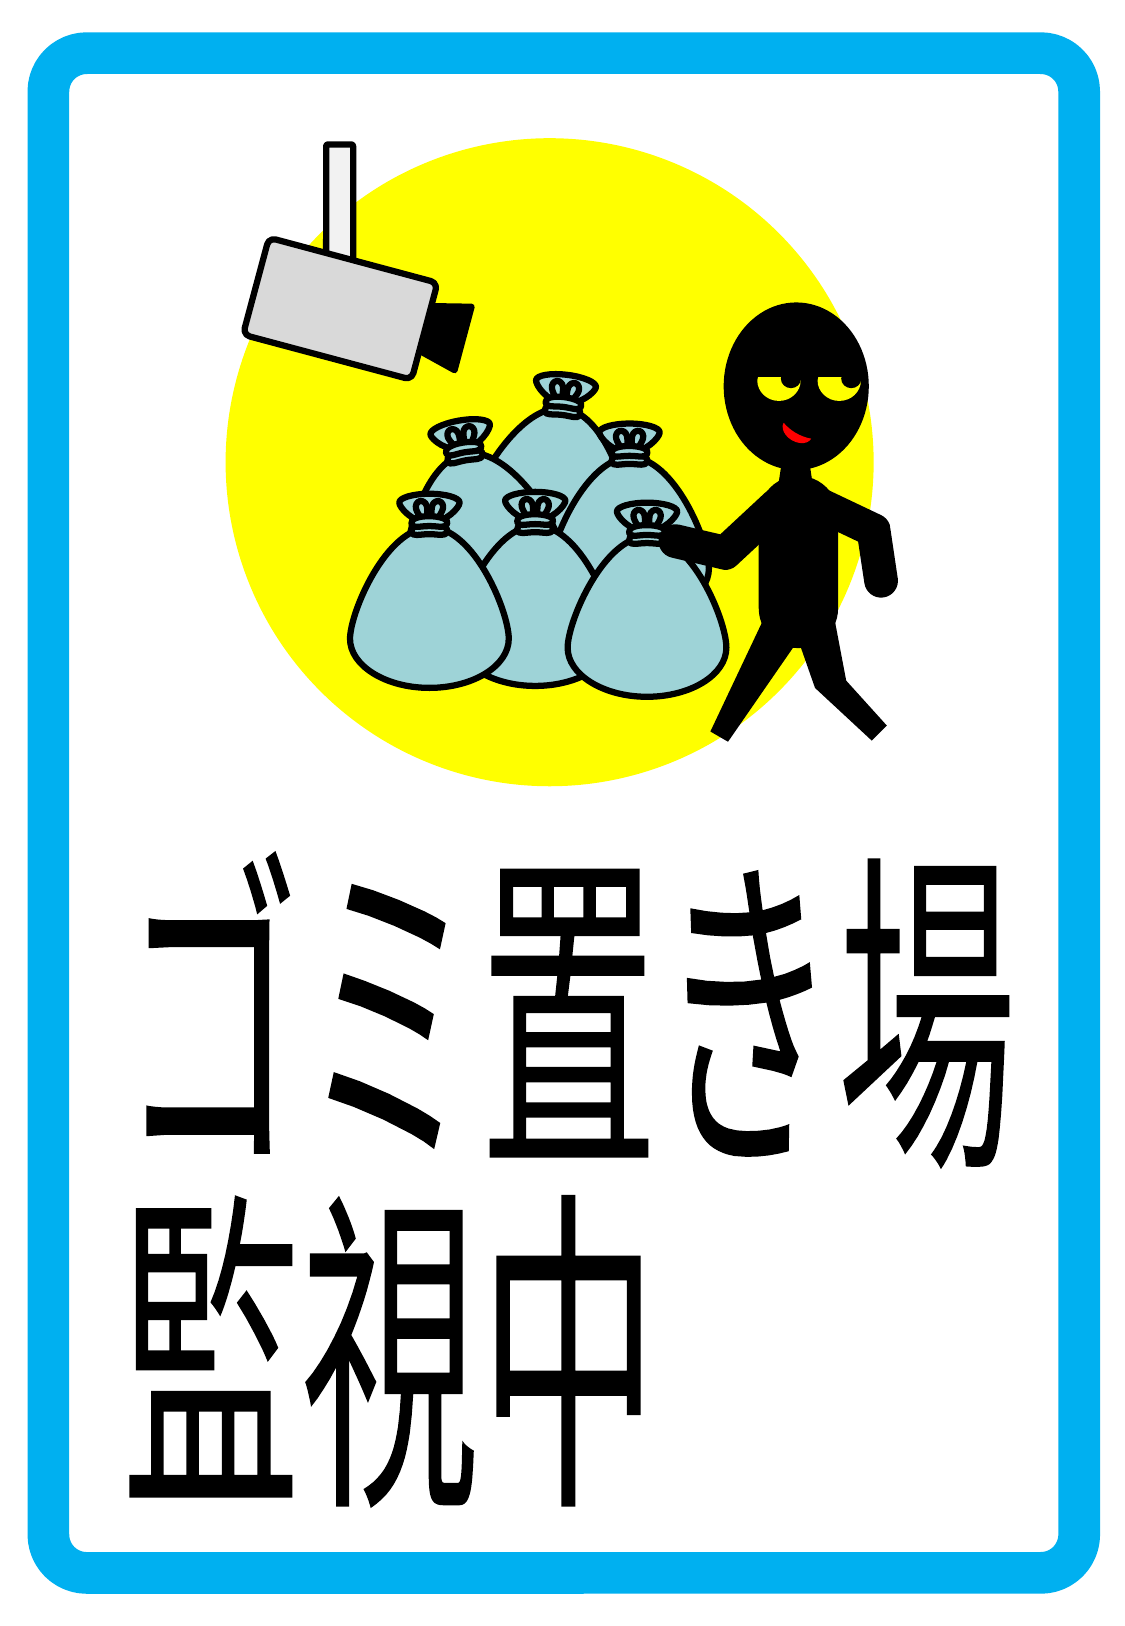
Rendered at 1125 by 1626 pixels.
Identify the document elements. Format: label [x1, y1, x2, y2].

text_box [46, 51, 1082, 1576]
text_box [225, 137, 914, 787]
